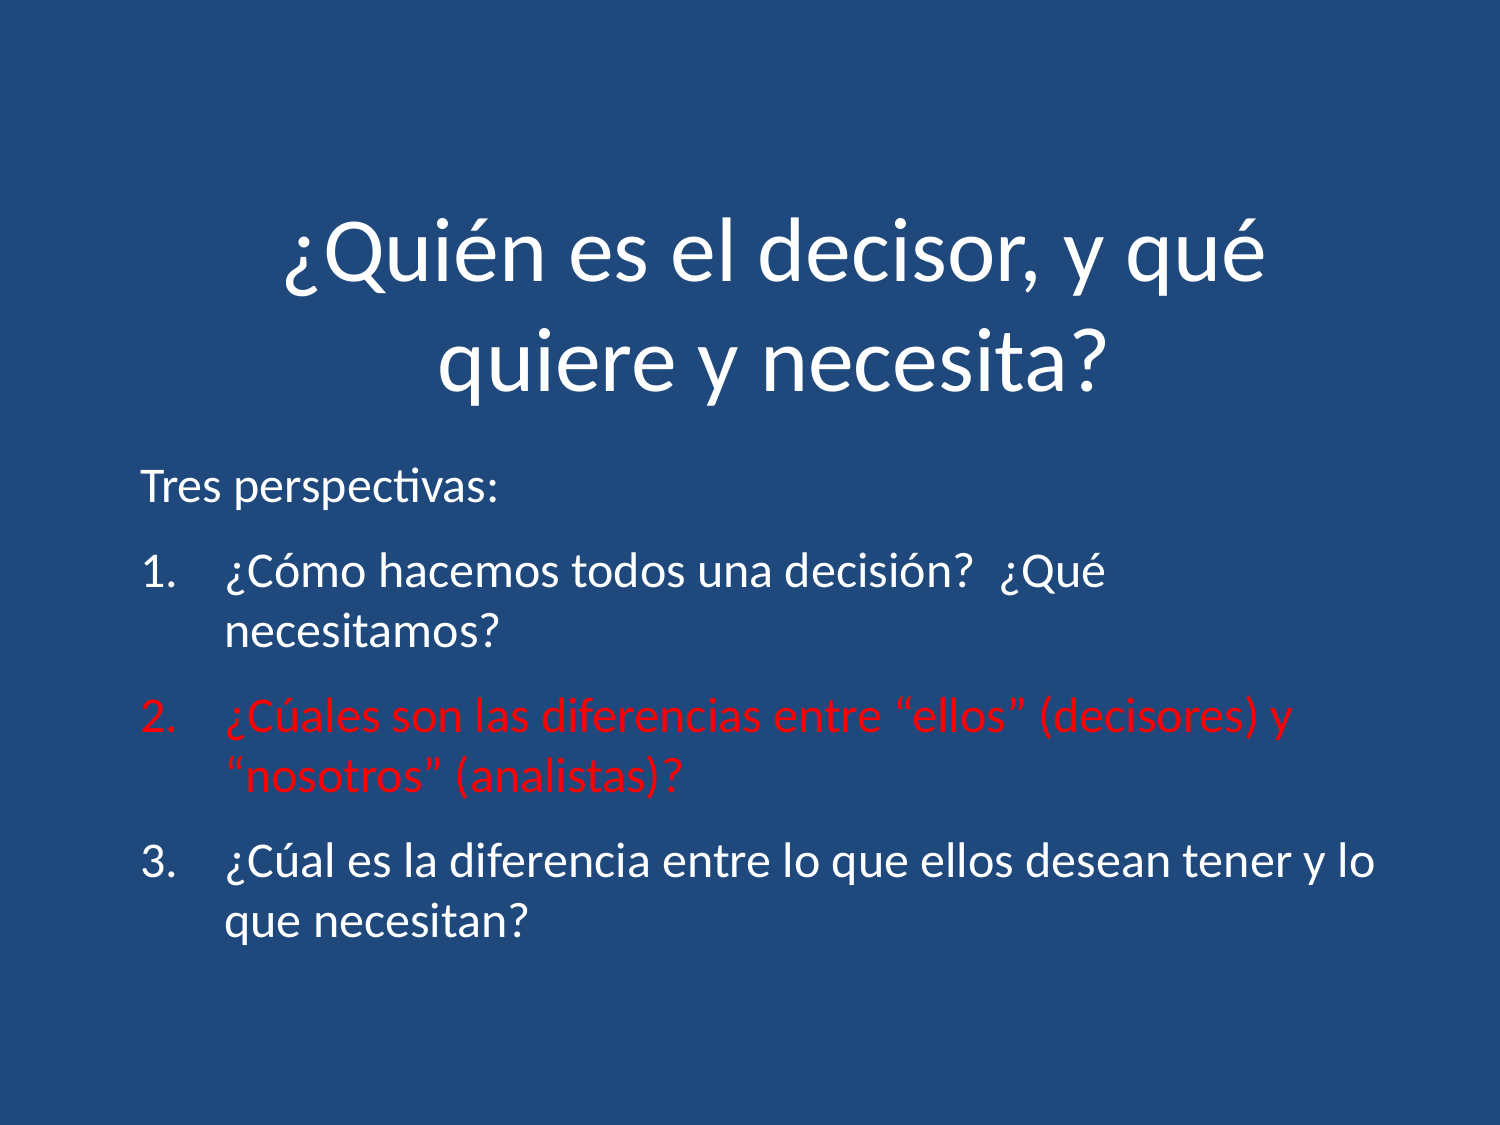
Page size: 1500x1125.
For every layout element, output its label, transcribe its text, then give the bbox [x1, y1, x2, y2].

text_box Tres perspectivas: ¿Cómo hacemos todos una decisión? ¿Qué necesitamos? ¿Cúales son las diferencias entre “ellos” (decisores) y “nosotros” (analistas)? ¿Cúal es la diferencia entre lo que ellos desean tener y lo que necesitan? [124, 450, 1400, 950]
title ¿Quién es el decisor, y qué quiere y necesita? [137, 162, 1413, 438]
